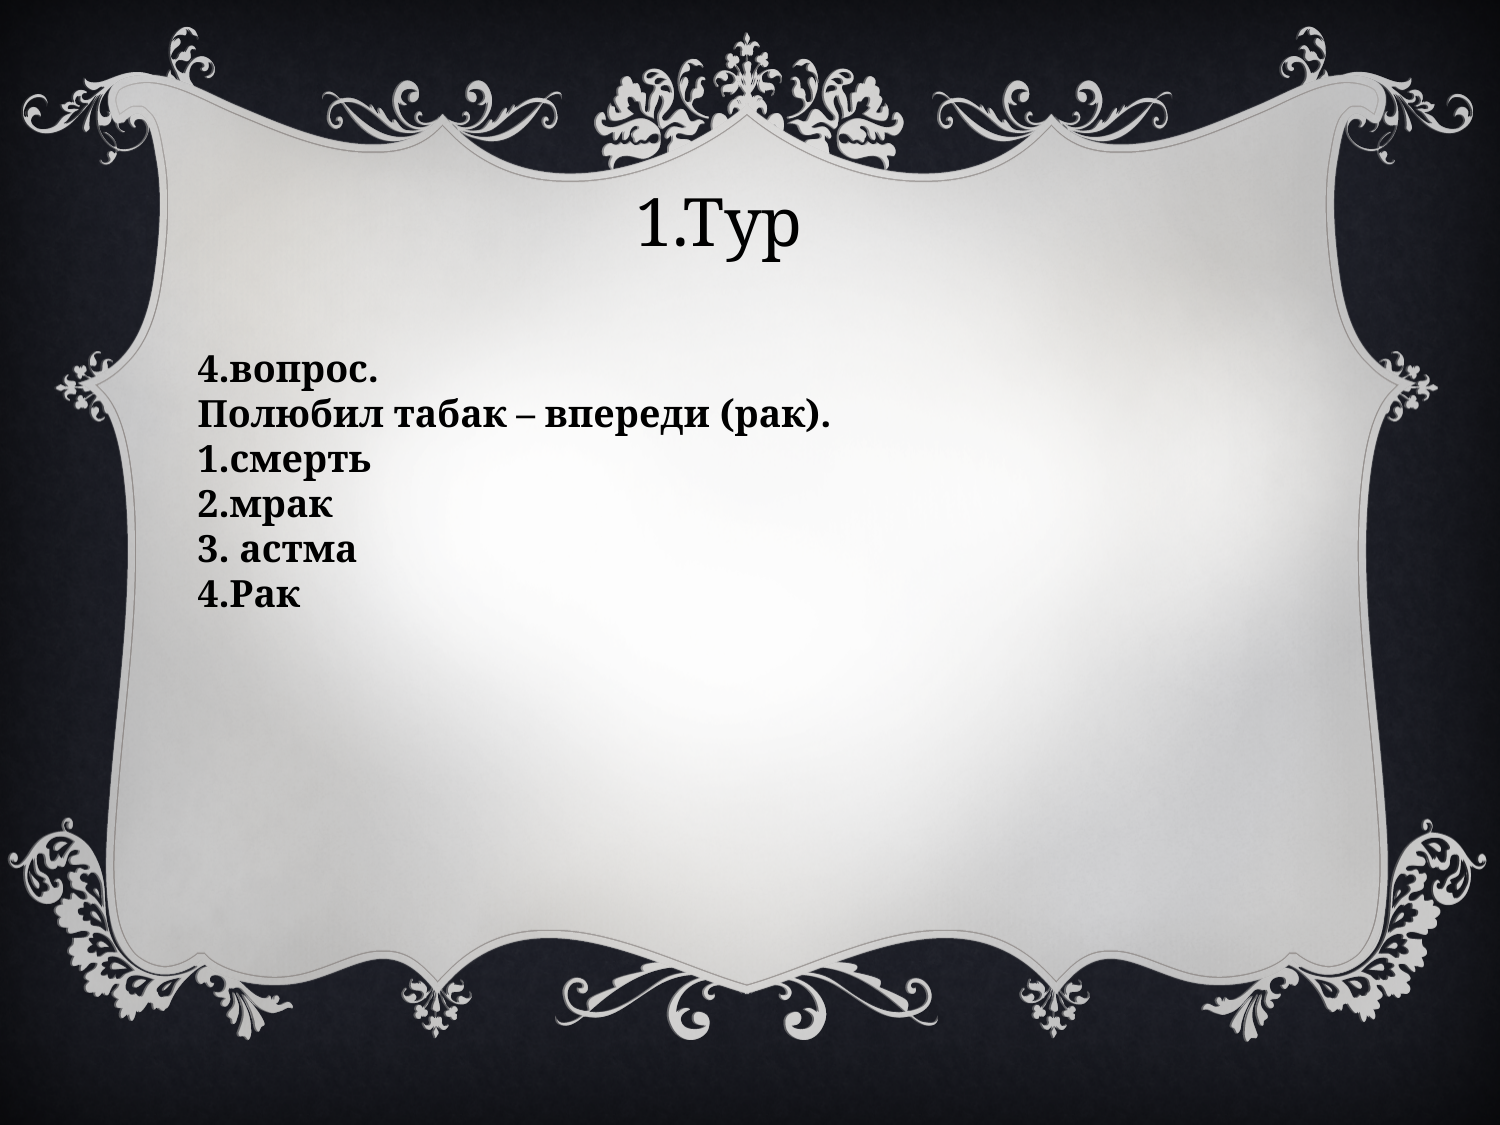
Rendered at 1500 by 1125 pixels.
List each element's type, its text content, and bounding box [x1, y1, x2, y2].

text_box 1.Тур [620, 172, 818, 268]
picture [0, 0, 1500, 1125]
text_box 4.вопрос. Полюбил табак – впереди (рак). 1.смерть 2.мрак 3. астма 4.Рак [182, 338, 933, 623]
